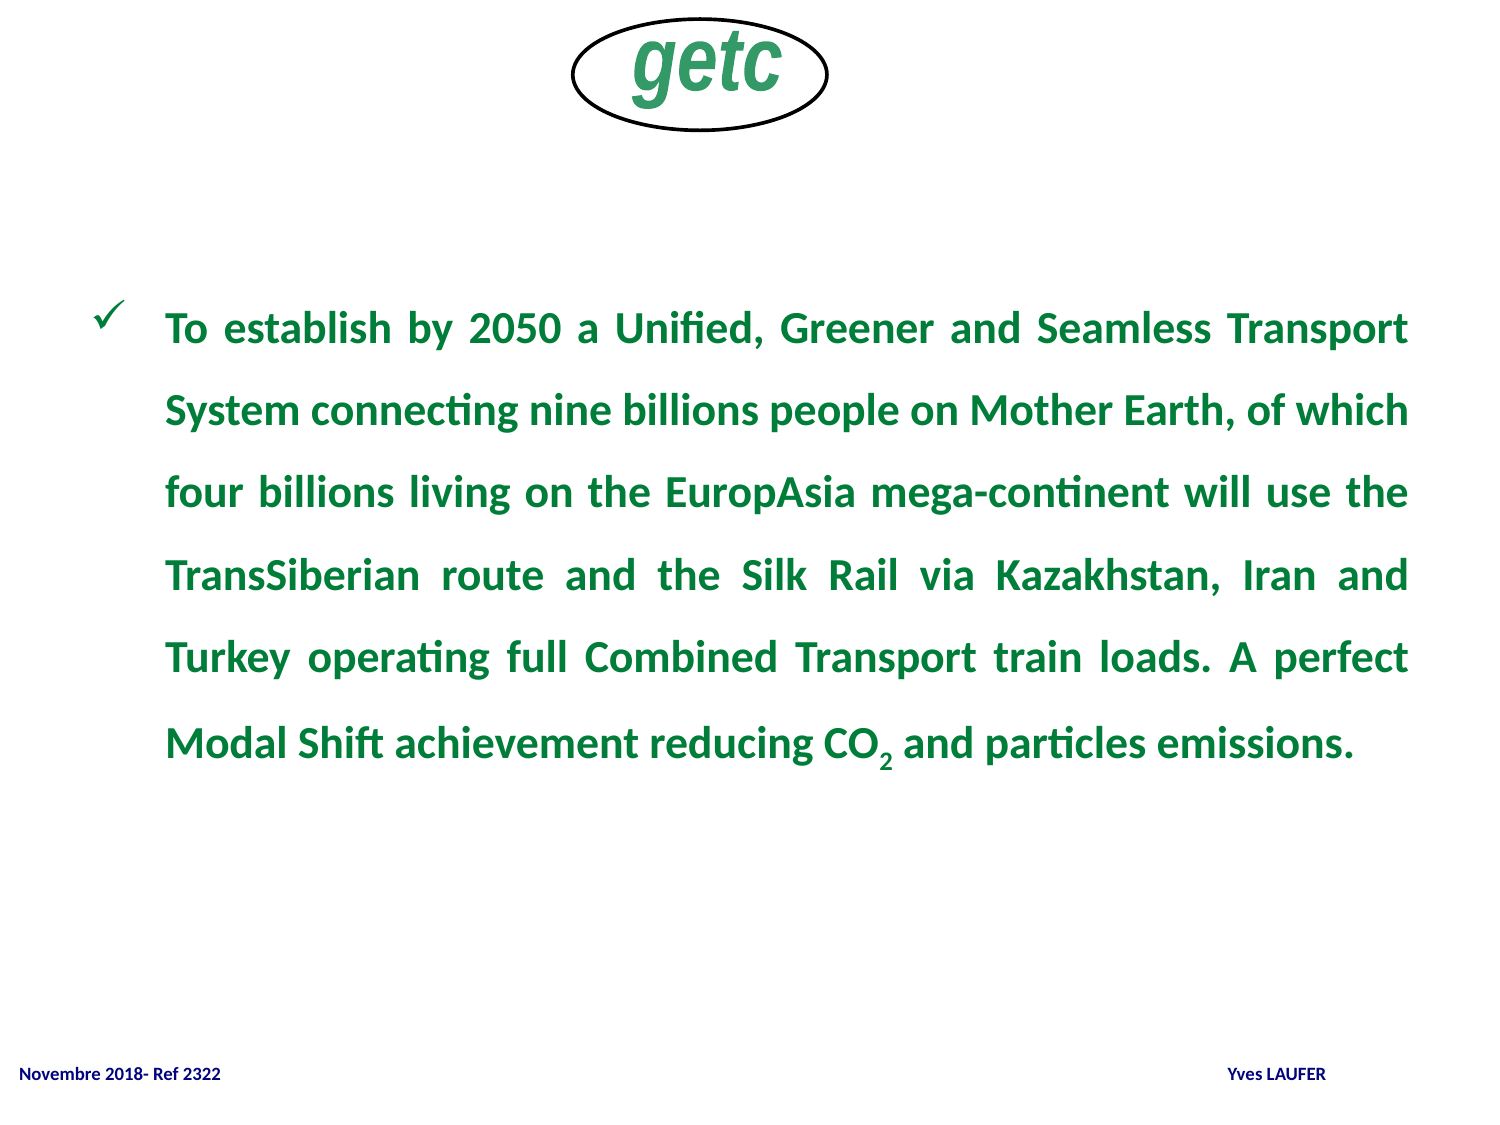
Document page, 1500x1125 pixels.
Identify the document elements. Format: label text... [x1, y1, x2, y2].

footer Novembre 2018- Ref 2322 Yves LAUFER [0, 1042, 1500, 1103]
list To establish by 2050 a Unified, Greener and Seamless Transport System connecting nine billions people on Mother Earth, of which four billions living on the EuropAsia mega-continent will use the TransSiberian route and the Silk Rail via Kazakhstan, Iran and Turkey operating full Combined Transport train loads. A perfect Modal Shift achievement reducing CO2 and particles emissions. [75, 262, 1425, 1005]
text_box [572, 19, 827, 131]
